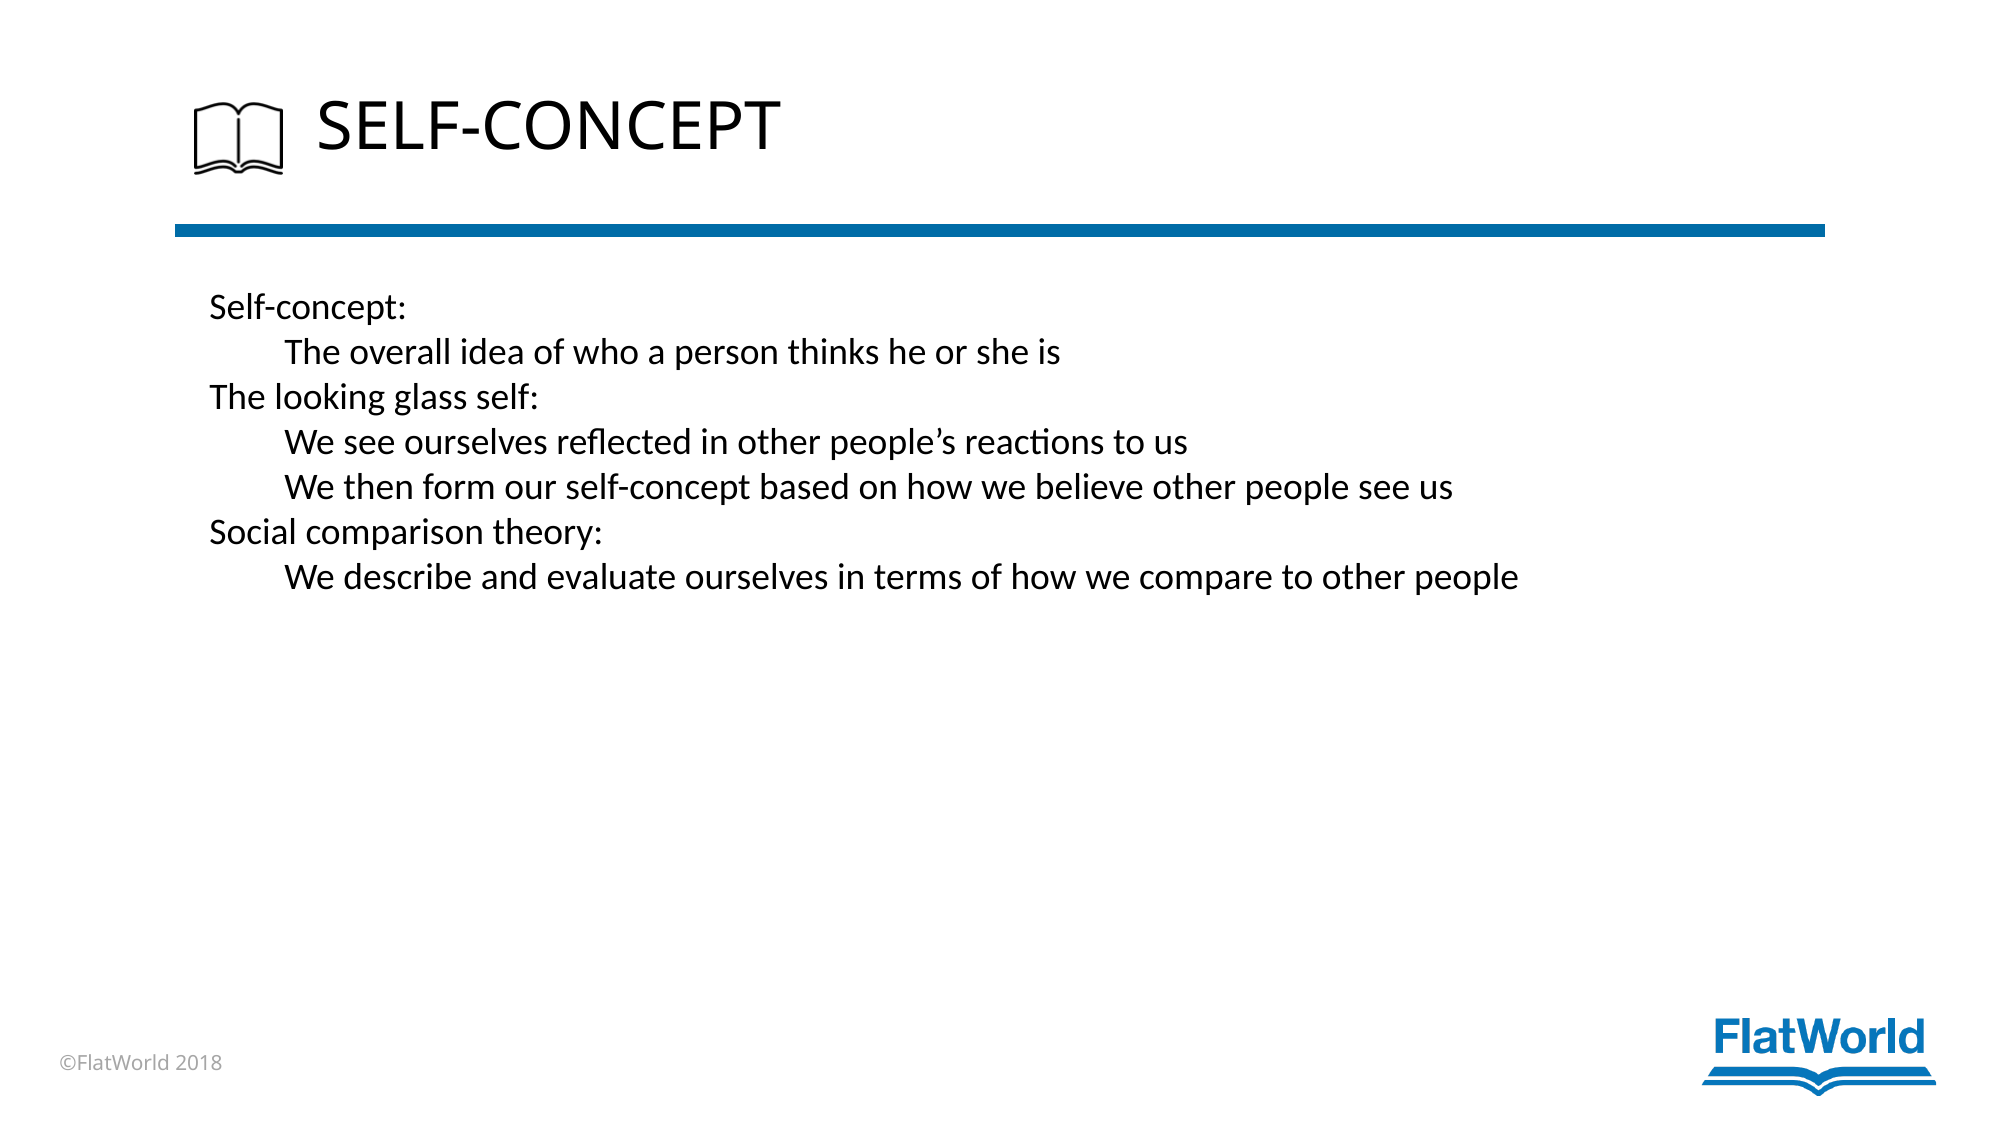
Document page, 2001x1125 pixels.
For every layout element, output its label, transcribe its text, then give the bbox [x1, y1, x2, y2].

subtitle Self-concept: The overall idea of who a person thinks he or she is The looking glass self: We see ourselves reflected in other people’s reactions to us We then form our self-concept based on how we believe other people see us Social comparison theory: We describe and evaluate ourselves in terms of how we compare to other people [194, 274, 1695, 546]
picture [194, 94, 283, 183]
title SELF-CONCEPT [301, 75, 1825, 190]
